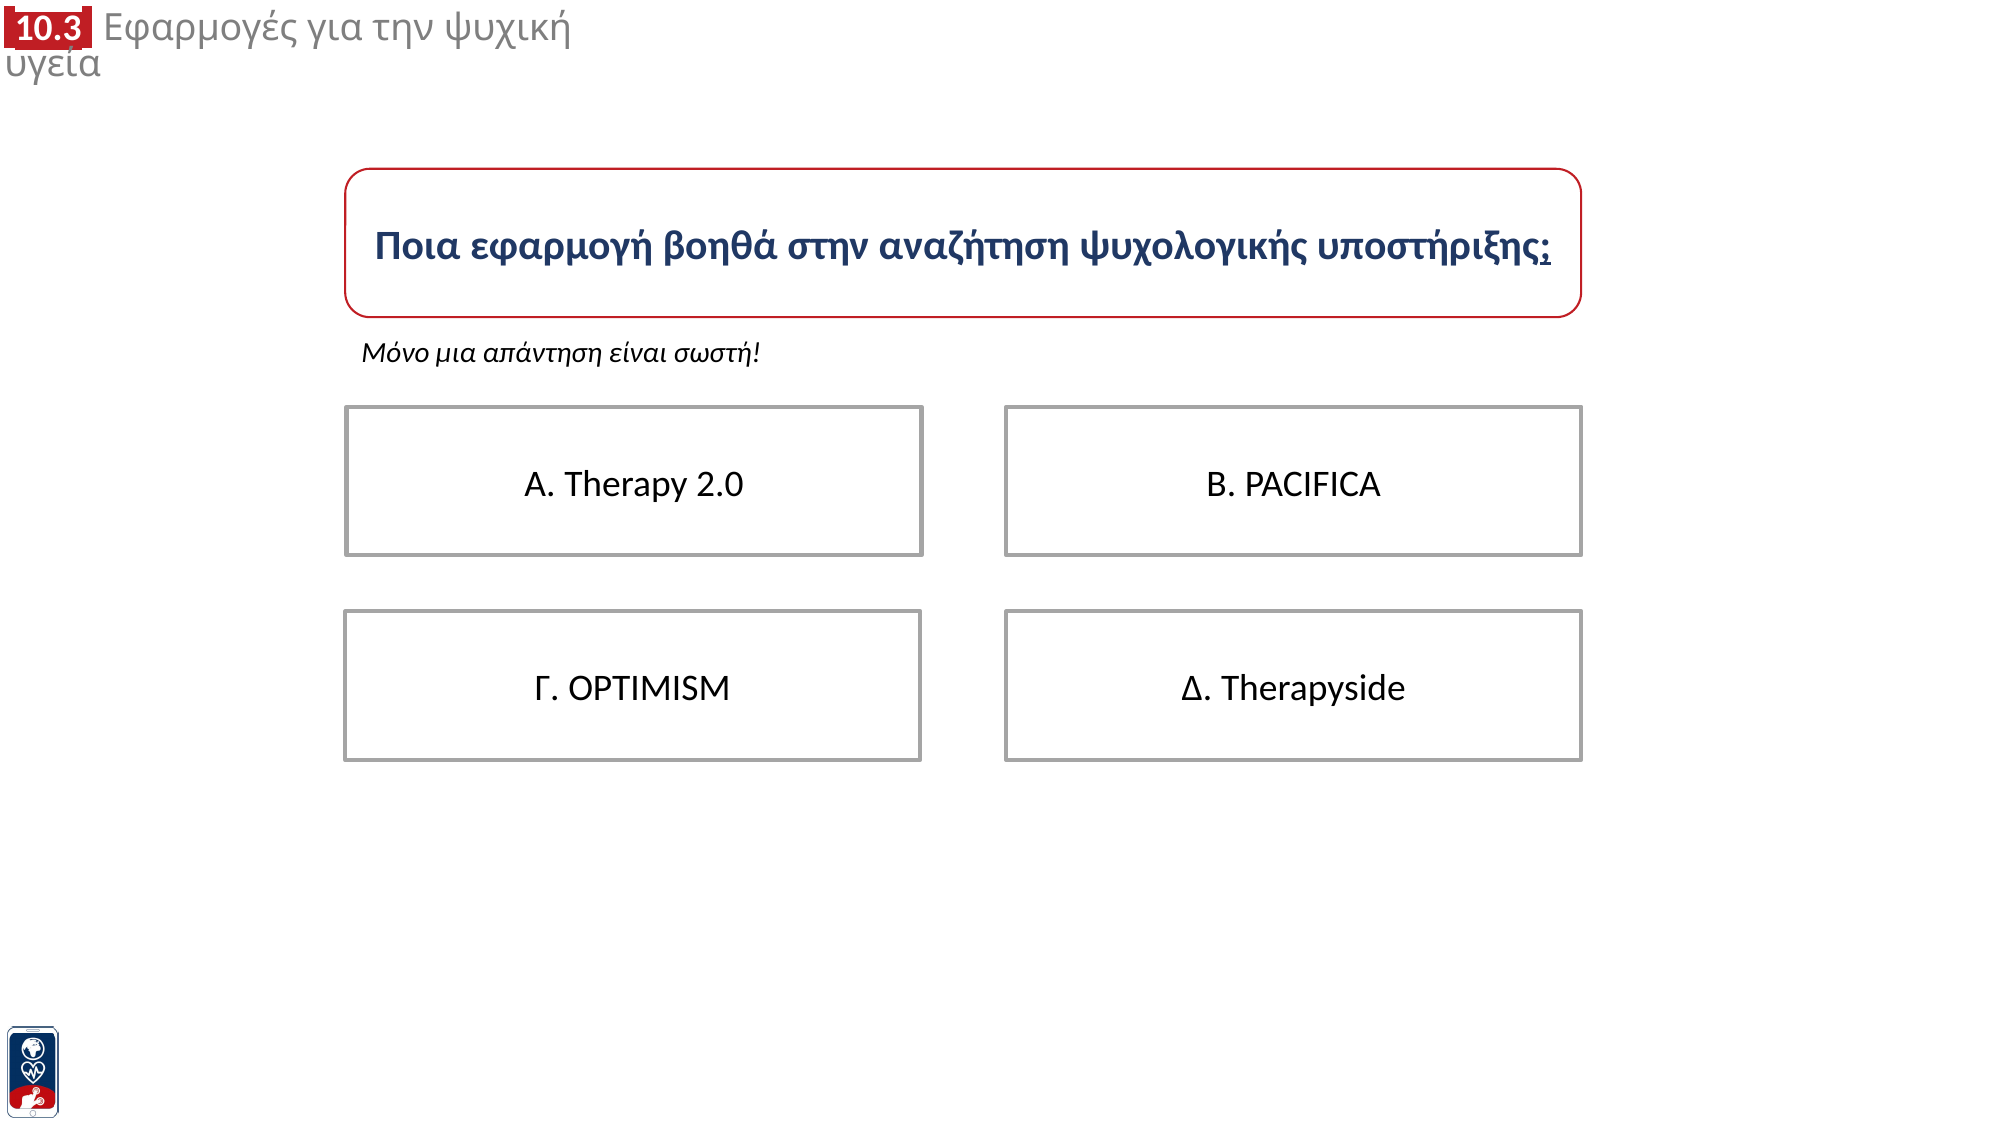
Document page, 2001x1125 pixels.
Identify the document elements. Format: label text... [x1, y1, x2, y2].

text_box Γ. OPTIMISM [343, 609, 922, 762]
text_box Ποια εφαρμογή βοηθά στην αναζήτηση ψυχολογικής υποστήριξης; [345, 168, 1582, 318]
text_box Β. PACIFICA [1004, 405, 1583, 557]
picture [7, 1026, 59, 1118]
text_box Μόνο μια απάντηση είναι σωστή! [346, 325, 792, 376]
text_box Α. Therapy 2.0 [344, 405, 924, 557]
text_box Δ. Therapyside [1004, 609, 1583, 762]
